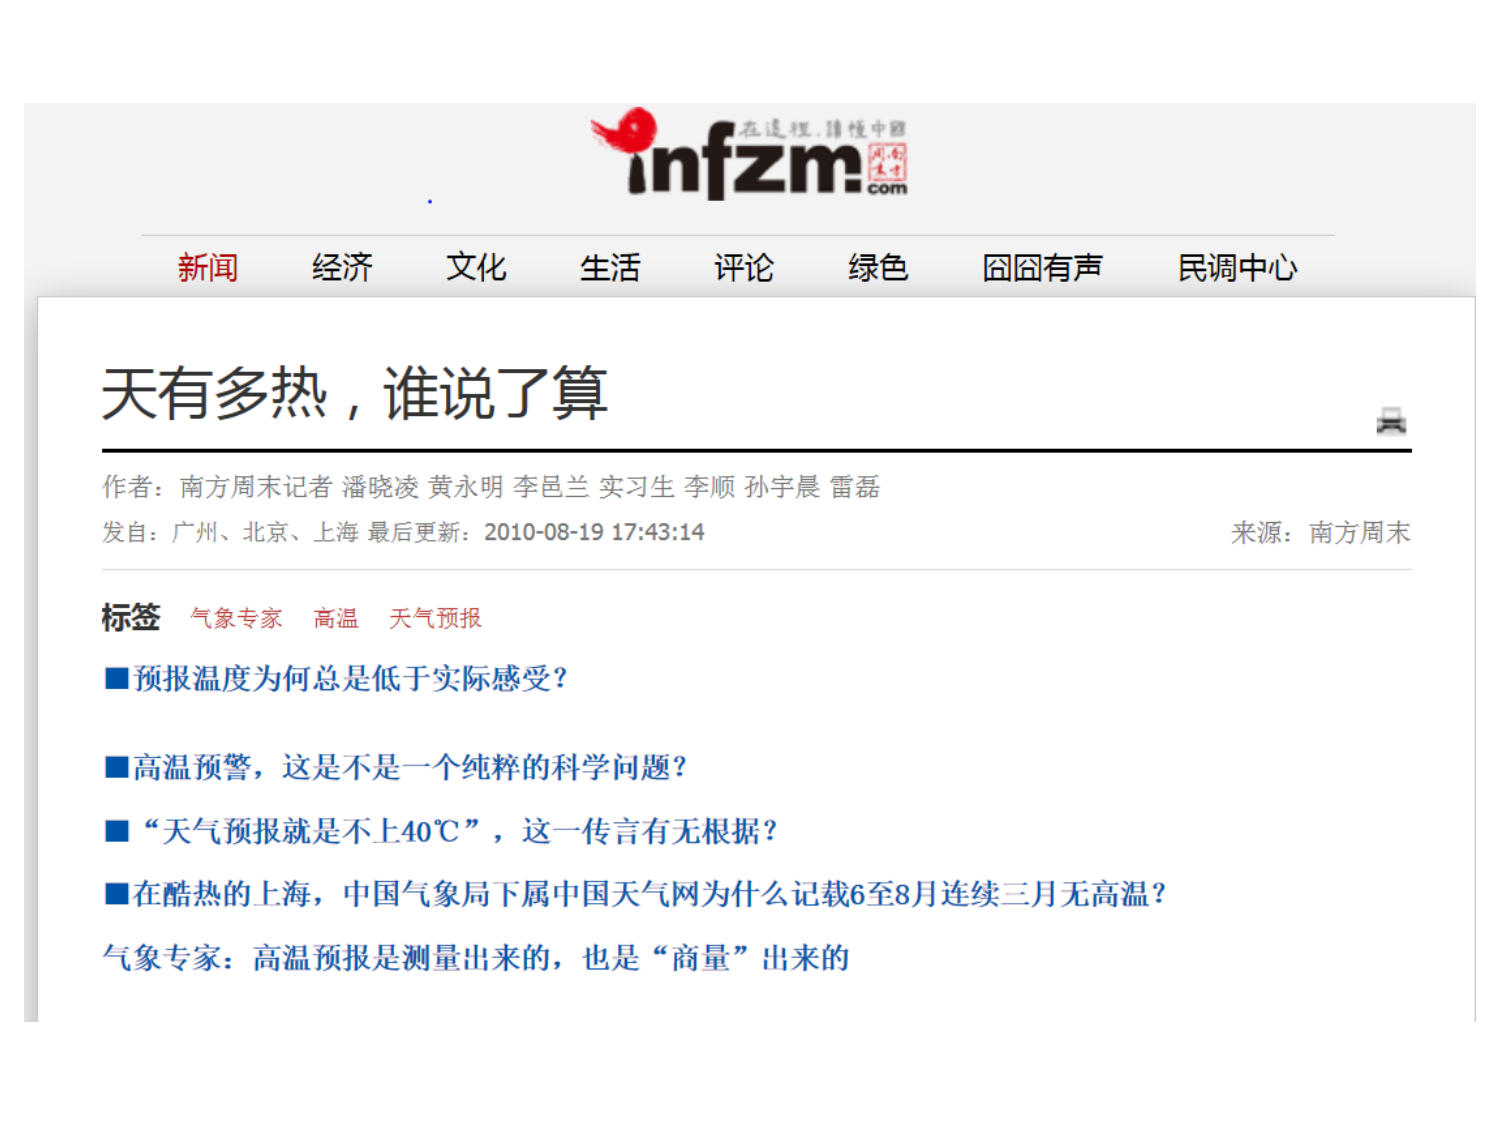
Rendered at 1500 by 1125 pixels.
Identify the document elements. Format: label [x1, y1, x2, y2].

picture [23, 103, 1476, 1022]
